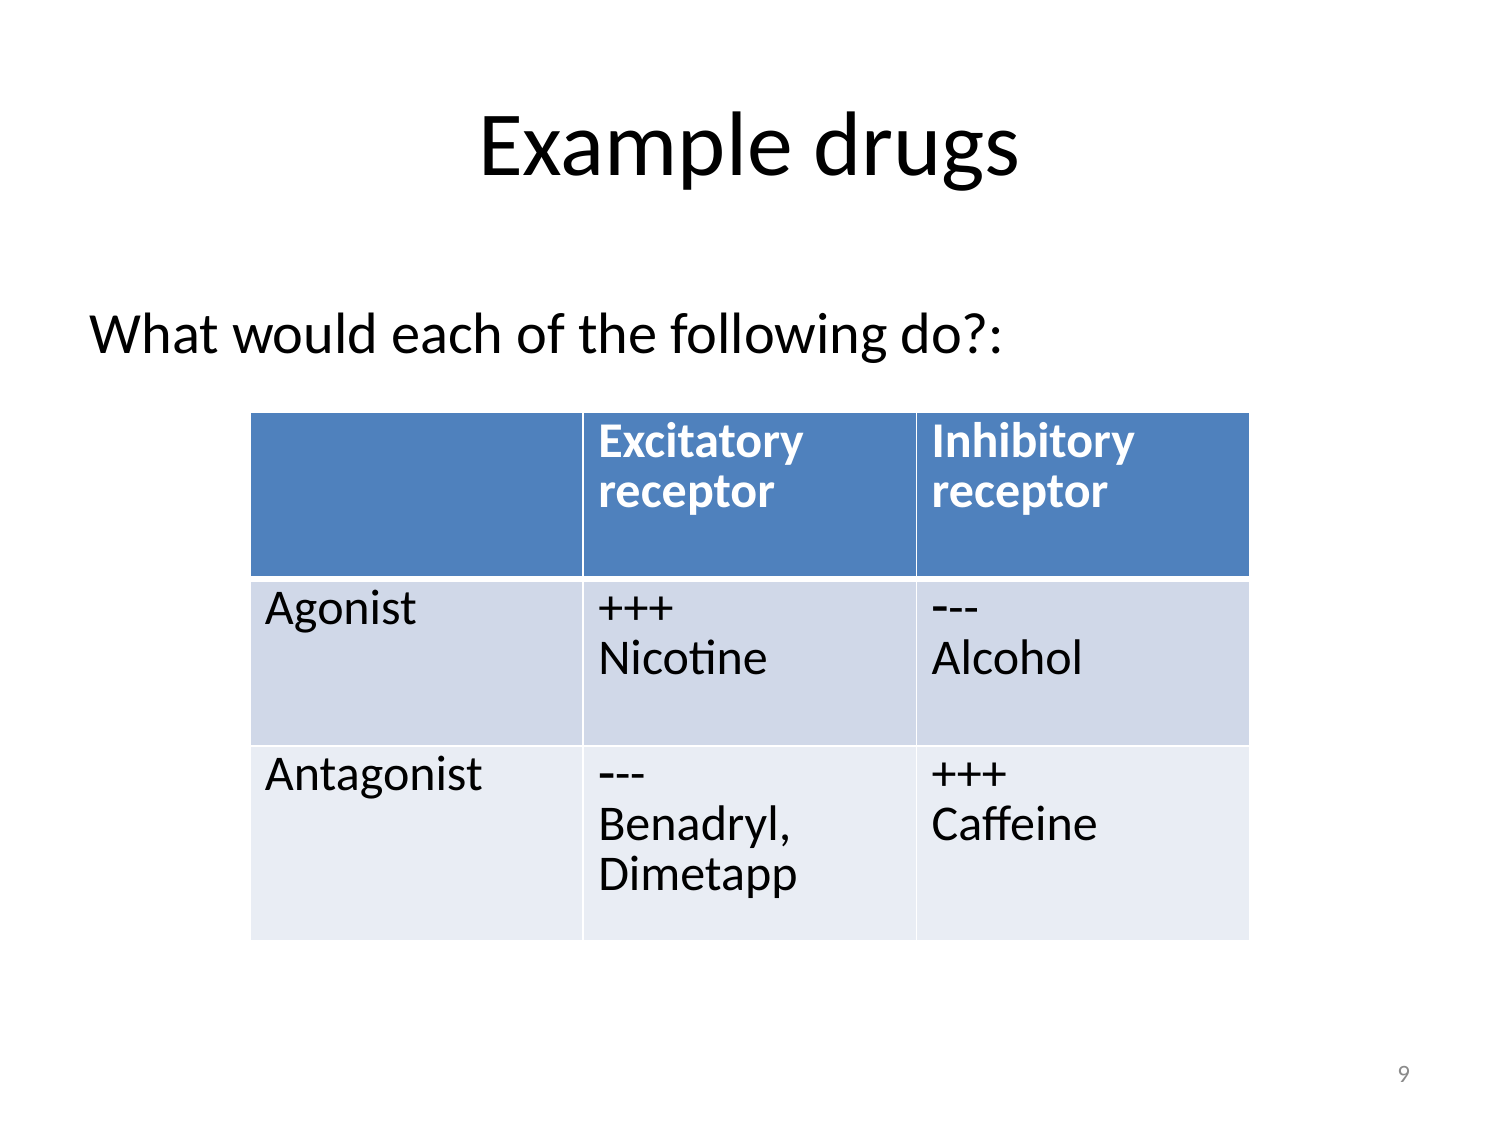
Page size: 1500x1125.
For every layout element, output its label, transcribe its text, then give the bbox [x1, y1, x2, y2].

slide_number 9 [1074, 1042, 1425, 1103]
table_cell -- Benadryl, Dimetapp [584, 747, 916, 940]
table_header [251, 413, 582, 576]
table_cell -- Alcohol [917, 582, 1249, 745]
table_header Excitatory receptor [584, 413, 916, 576]
table_cell Agonist [251, 582, 582, 745]
table_cell +++ Caffeine [917, 747, 1249, 940]
title Example drugs [74, 44, 1426, 233]
table_cell +++ Nicotine [584, 582, 916, 745]
table_header Inhibitory receptor [917, 413, 1249, 576]
text_box What would each of the following do?: [74, 287, 1425, 373]
table_cell Antagonist [251, 747, 582, 940]
